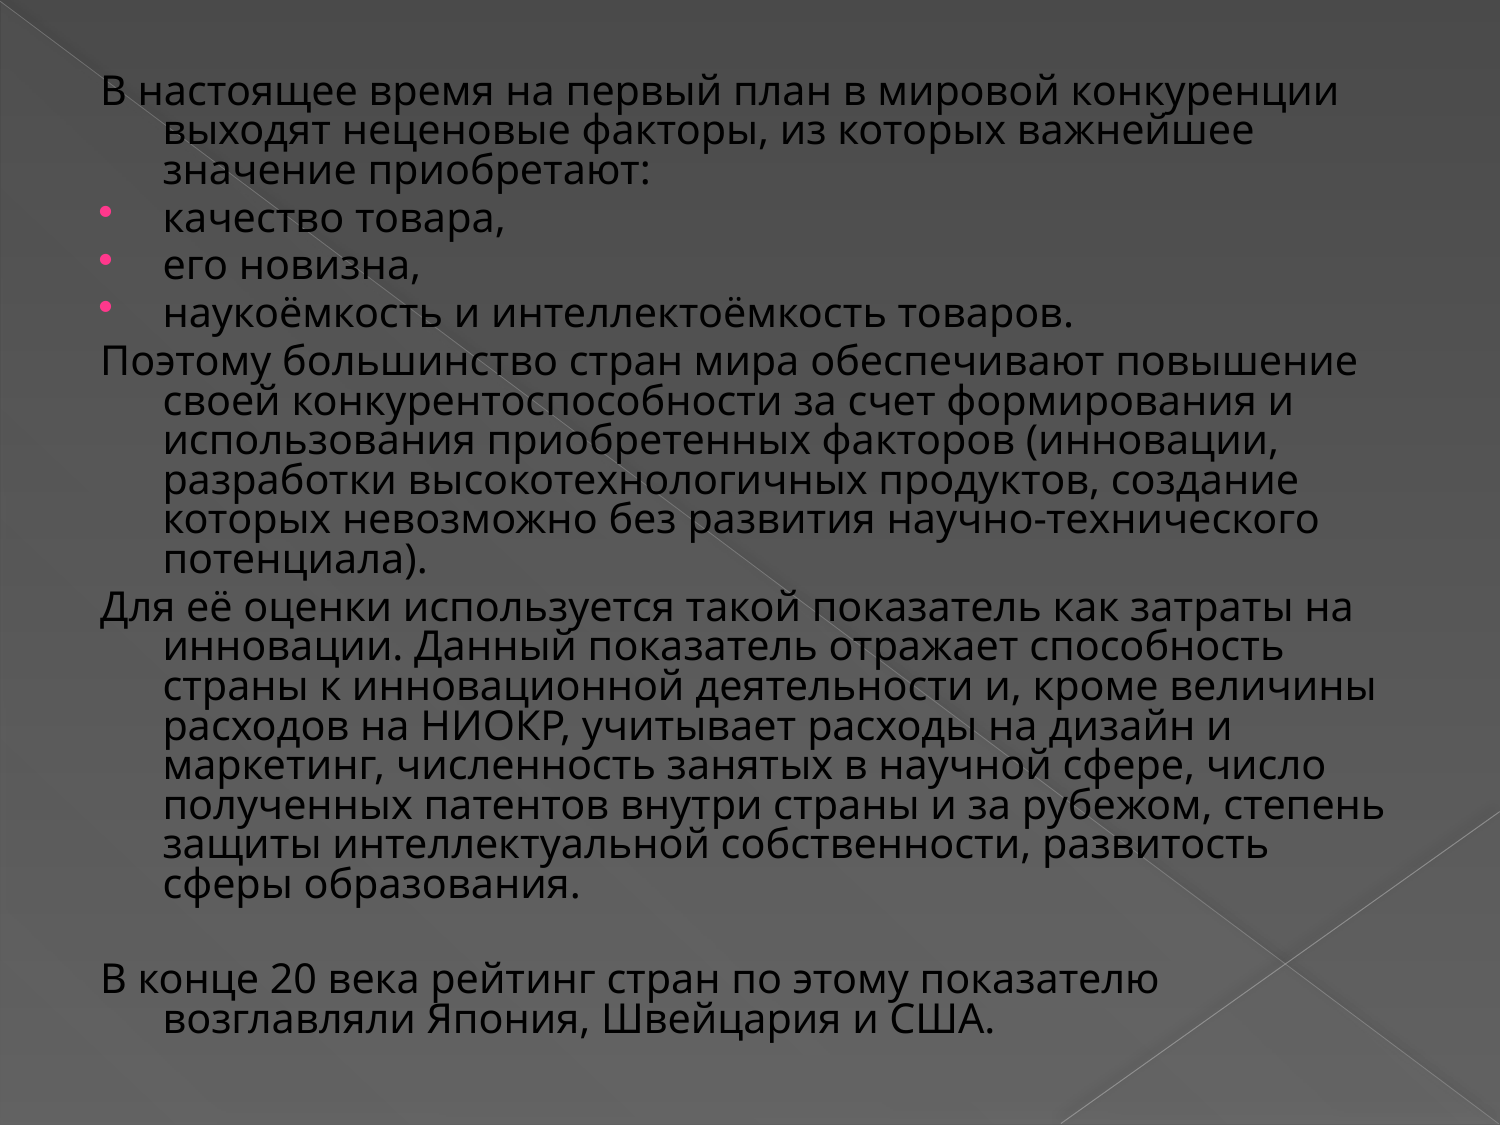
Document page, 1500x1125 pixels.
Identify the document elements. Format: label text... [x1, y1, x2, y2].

list В настоящее время на первый план в мировой конкуренции выходят неценовые факторы, из которых важнейшее значение приобретают: качество товара, его новизна, наукоёмкость и интеллектоёмкость товаров. Поэтому большинство стран мира обеспечивают повышение своей конкурентоспособности за счет формирования и использования приобретенных факторов (инновации, разработки высокотехнологичных продуктов, создание которых невозможно без развития научно-технического потенциала). Для её оценки используется такой показатель как затраты на инновации. Данный показатель отражает способность страны к инновационной деятельности и, кроме величины расходов на НИОКР, учитывает расходы на дизайн и маркетинг, численность занятых в научной сфере, число полученных патентов внутри страны и за рубежом, степень защиты интеллектуальной собственности, развитость сферы образования. В конце 20 века рейтинг стран по этому показателю возглавляли Япония, Швейцария и США. [75, 66, 1425, 1059]
